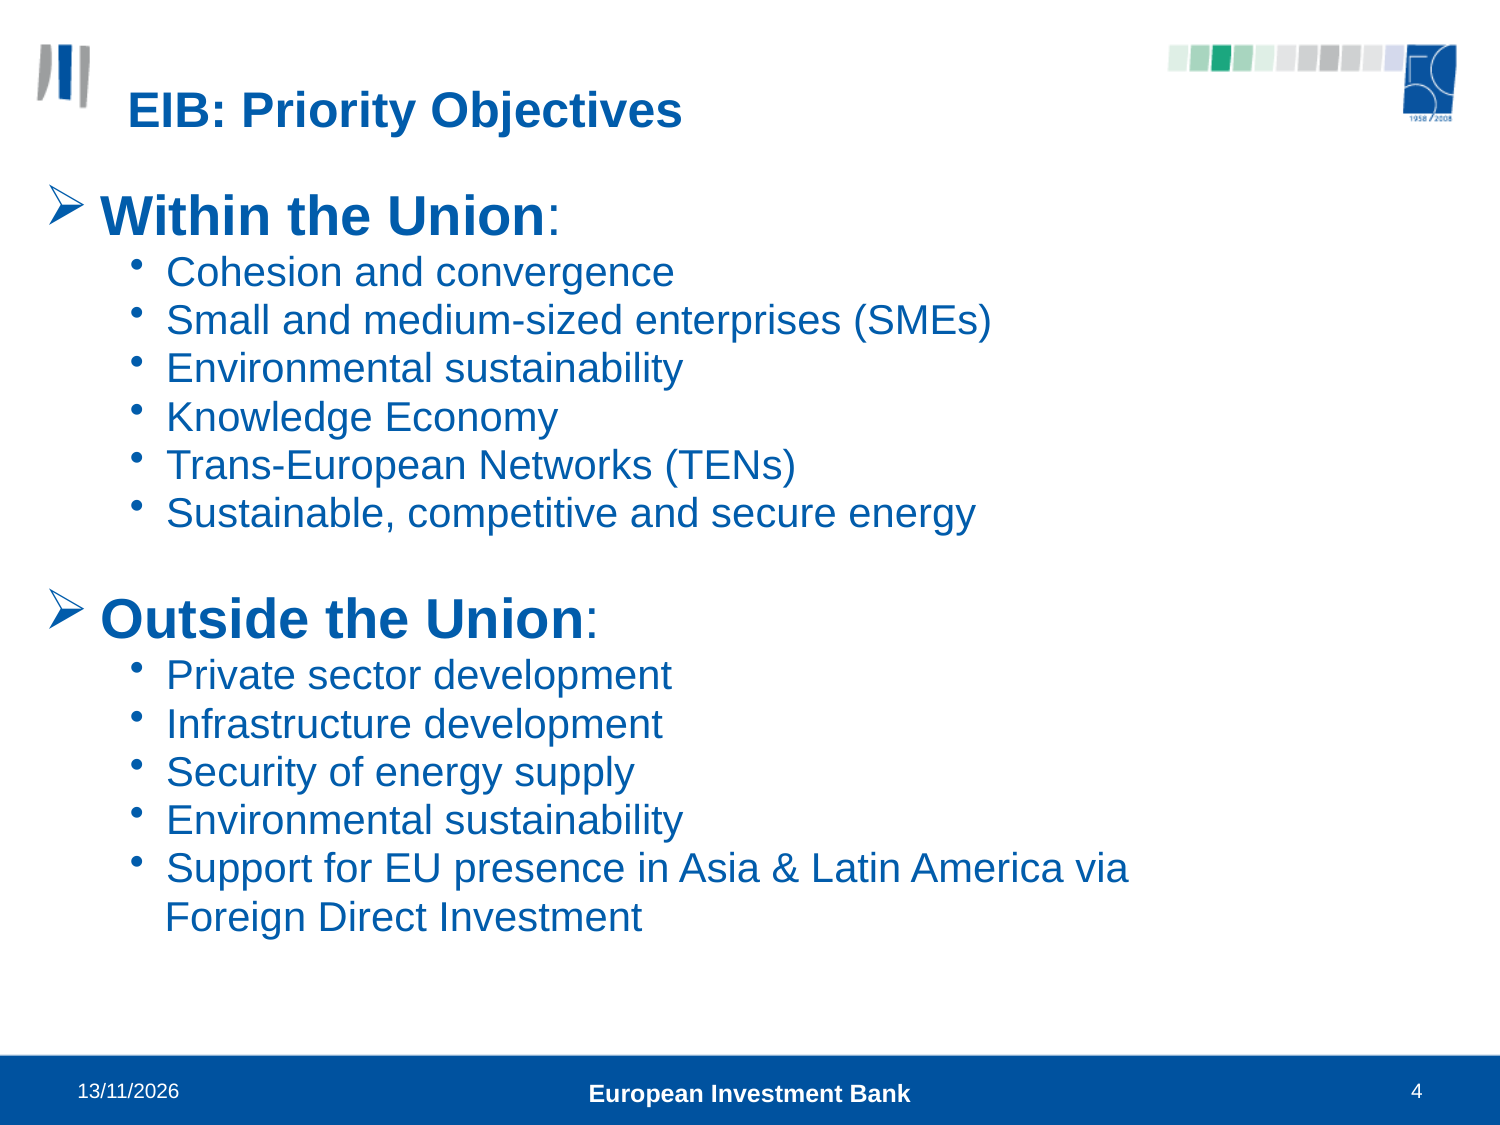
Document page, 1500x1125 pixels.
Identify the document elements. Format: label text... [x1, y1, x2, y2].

title EIB: Priority Objectives [111, 54, 1294, 162]
list Within the Union: Cohesion and convergence Small and medium-sized enterprises (SMEs) Environmental sustainability Knowledge Economy Trans-European Networks (TENs) Sustainable, competitive and secure energy Outside the Union: Private sector development Infrastructure development Security of energy supply Environmental sustainability Support for EU presence in Asia & Latin America via Foreign Direct Investment [29, 184, 1500, 1001]
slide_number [62, 1070, 226, 1125]
picture [0, 0, 1500, 1125]
slide_number 4 [1274, 1070, 1438, 1125]
footer European Investment Bank [229, 1070, 1271, 1125]
